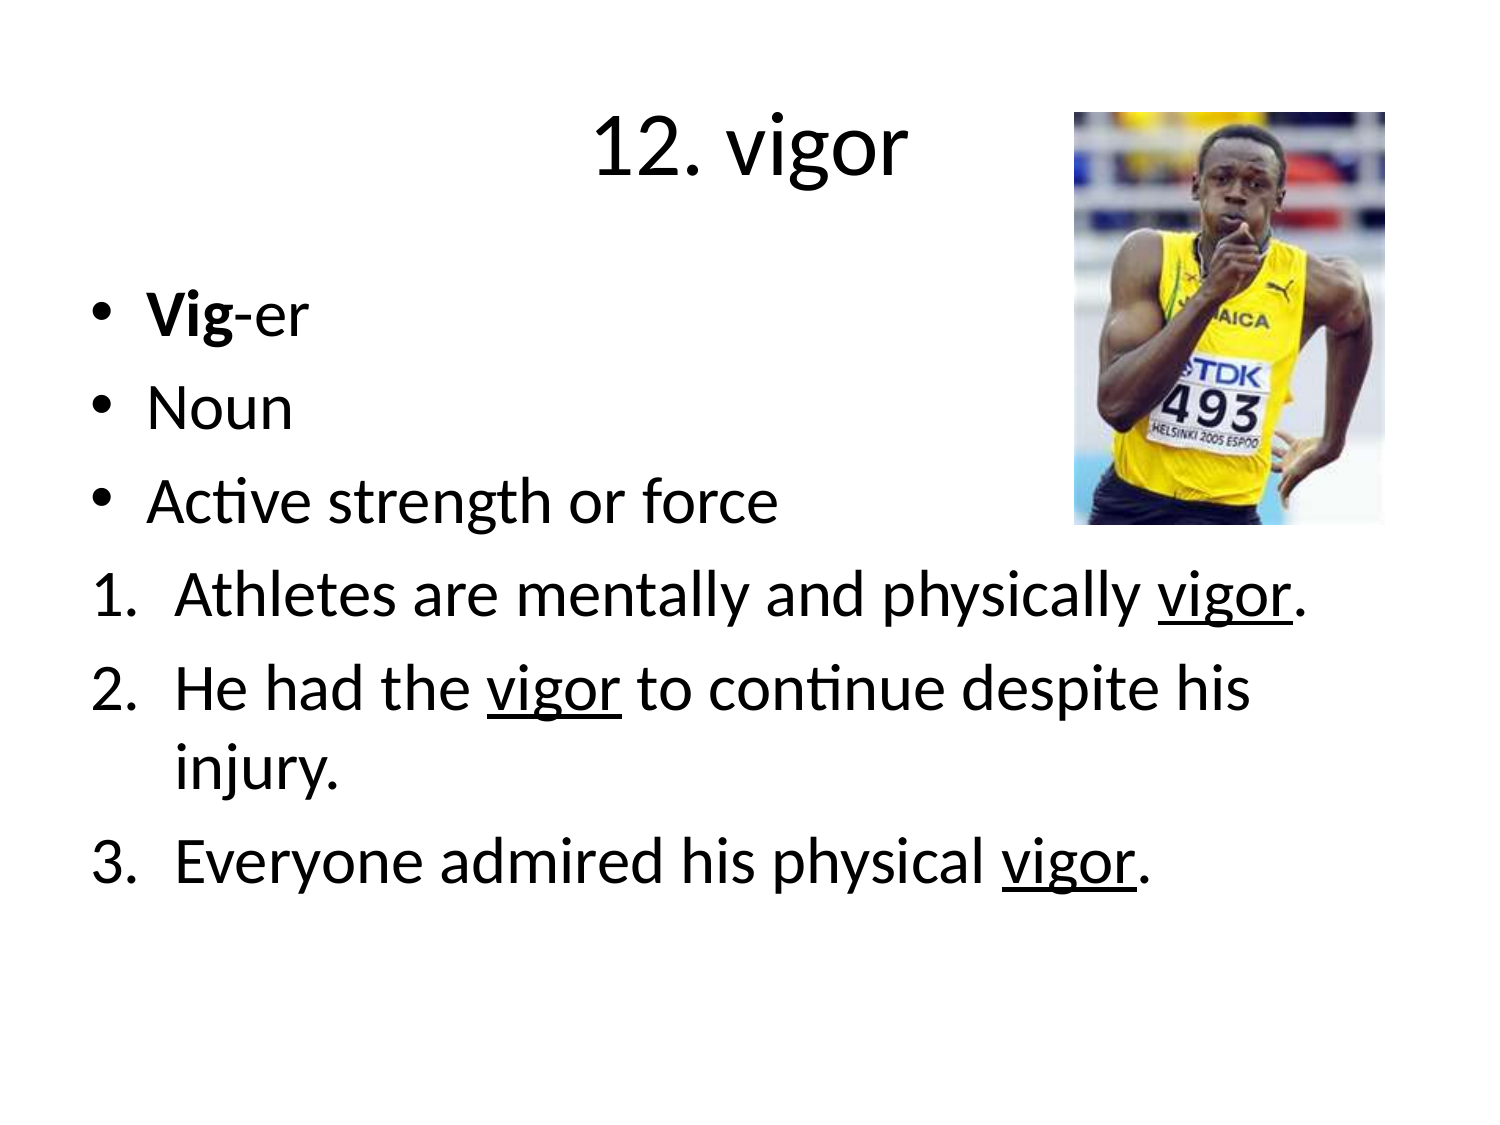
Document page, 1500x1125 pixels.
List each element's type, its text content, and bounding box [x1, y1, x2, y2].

list Vig-er Noun Active strength or force Athletes are mentally and physically vigor. He had the vigor to continue despite his injury. Everyone admired his physical vigor. [75, 262, 1425, 1005]
title 12. vigor [75, 45, 1425, 233]
picture [1074, 112, 1385, 526]
